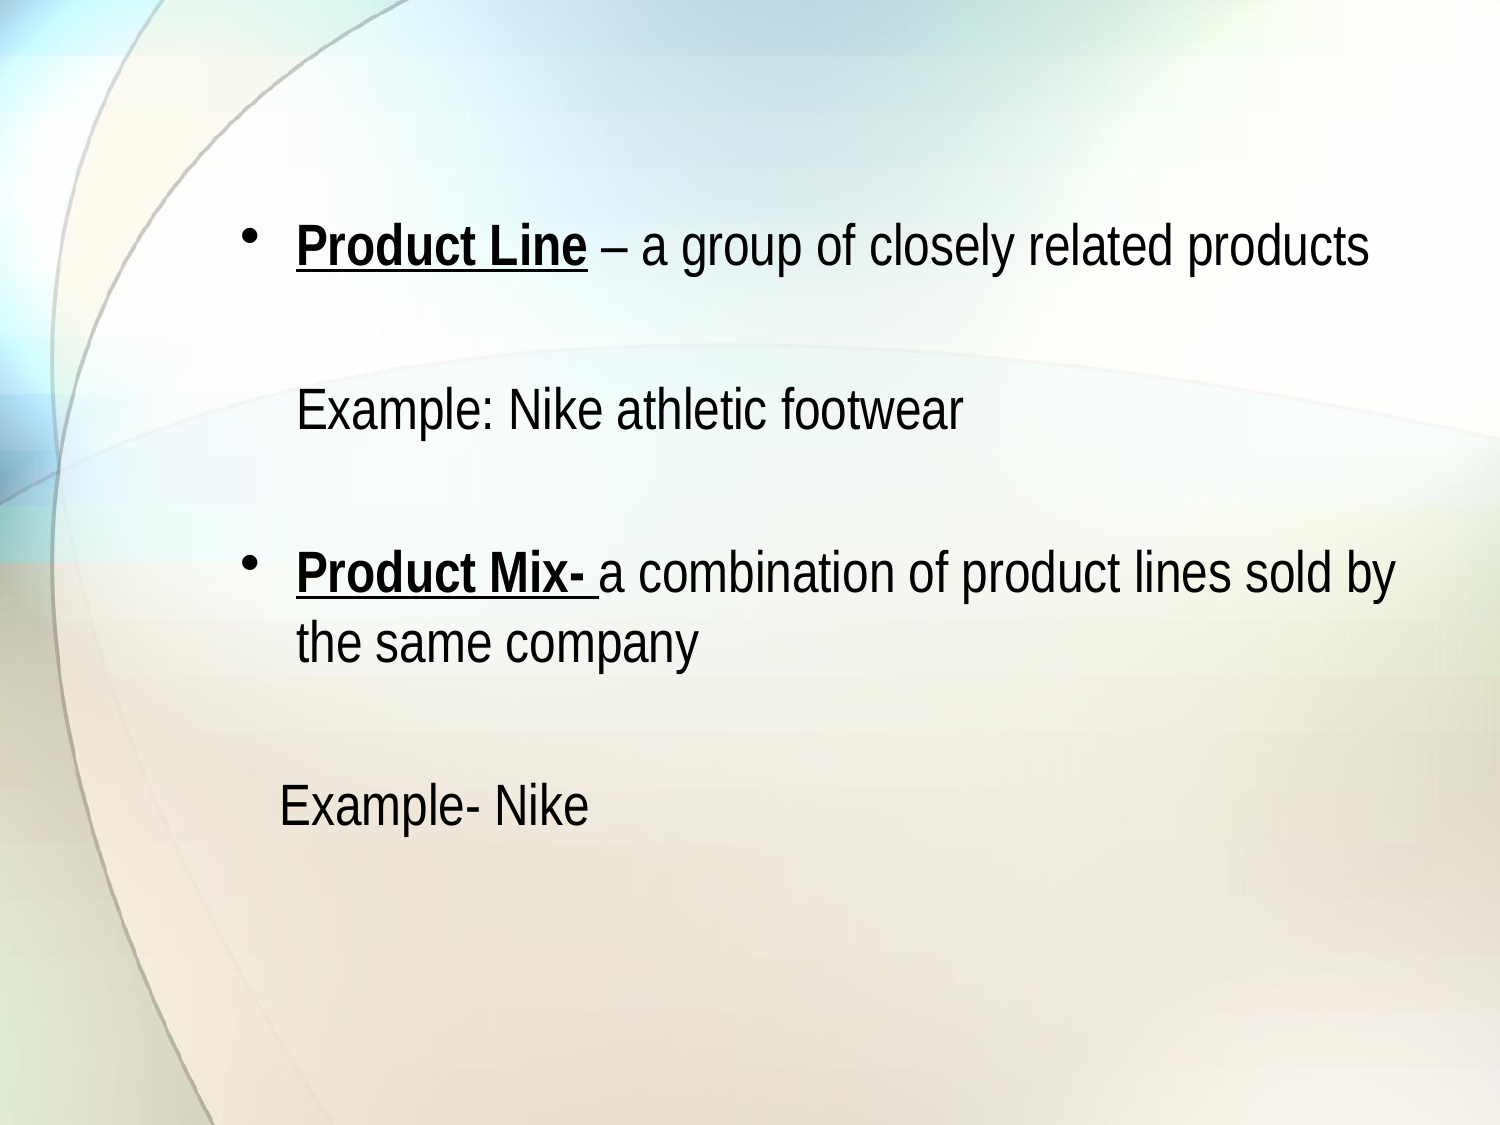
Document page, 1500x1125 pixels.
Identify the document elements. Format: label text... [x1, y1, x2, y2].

picture [0, 0, 1500, 1125]
list Product Line – a group of closely related products Example: Nike athletic footwear Product Mix- a combination of product lines sold by the same company Example- Nike [224, 199, 1463, 1026]
